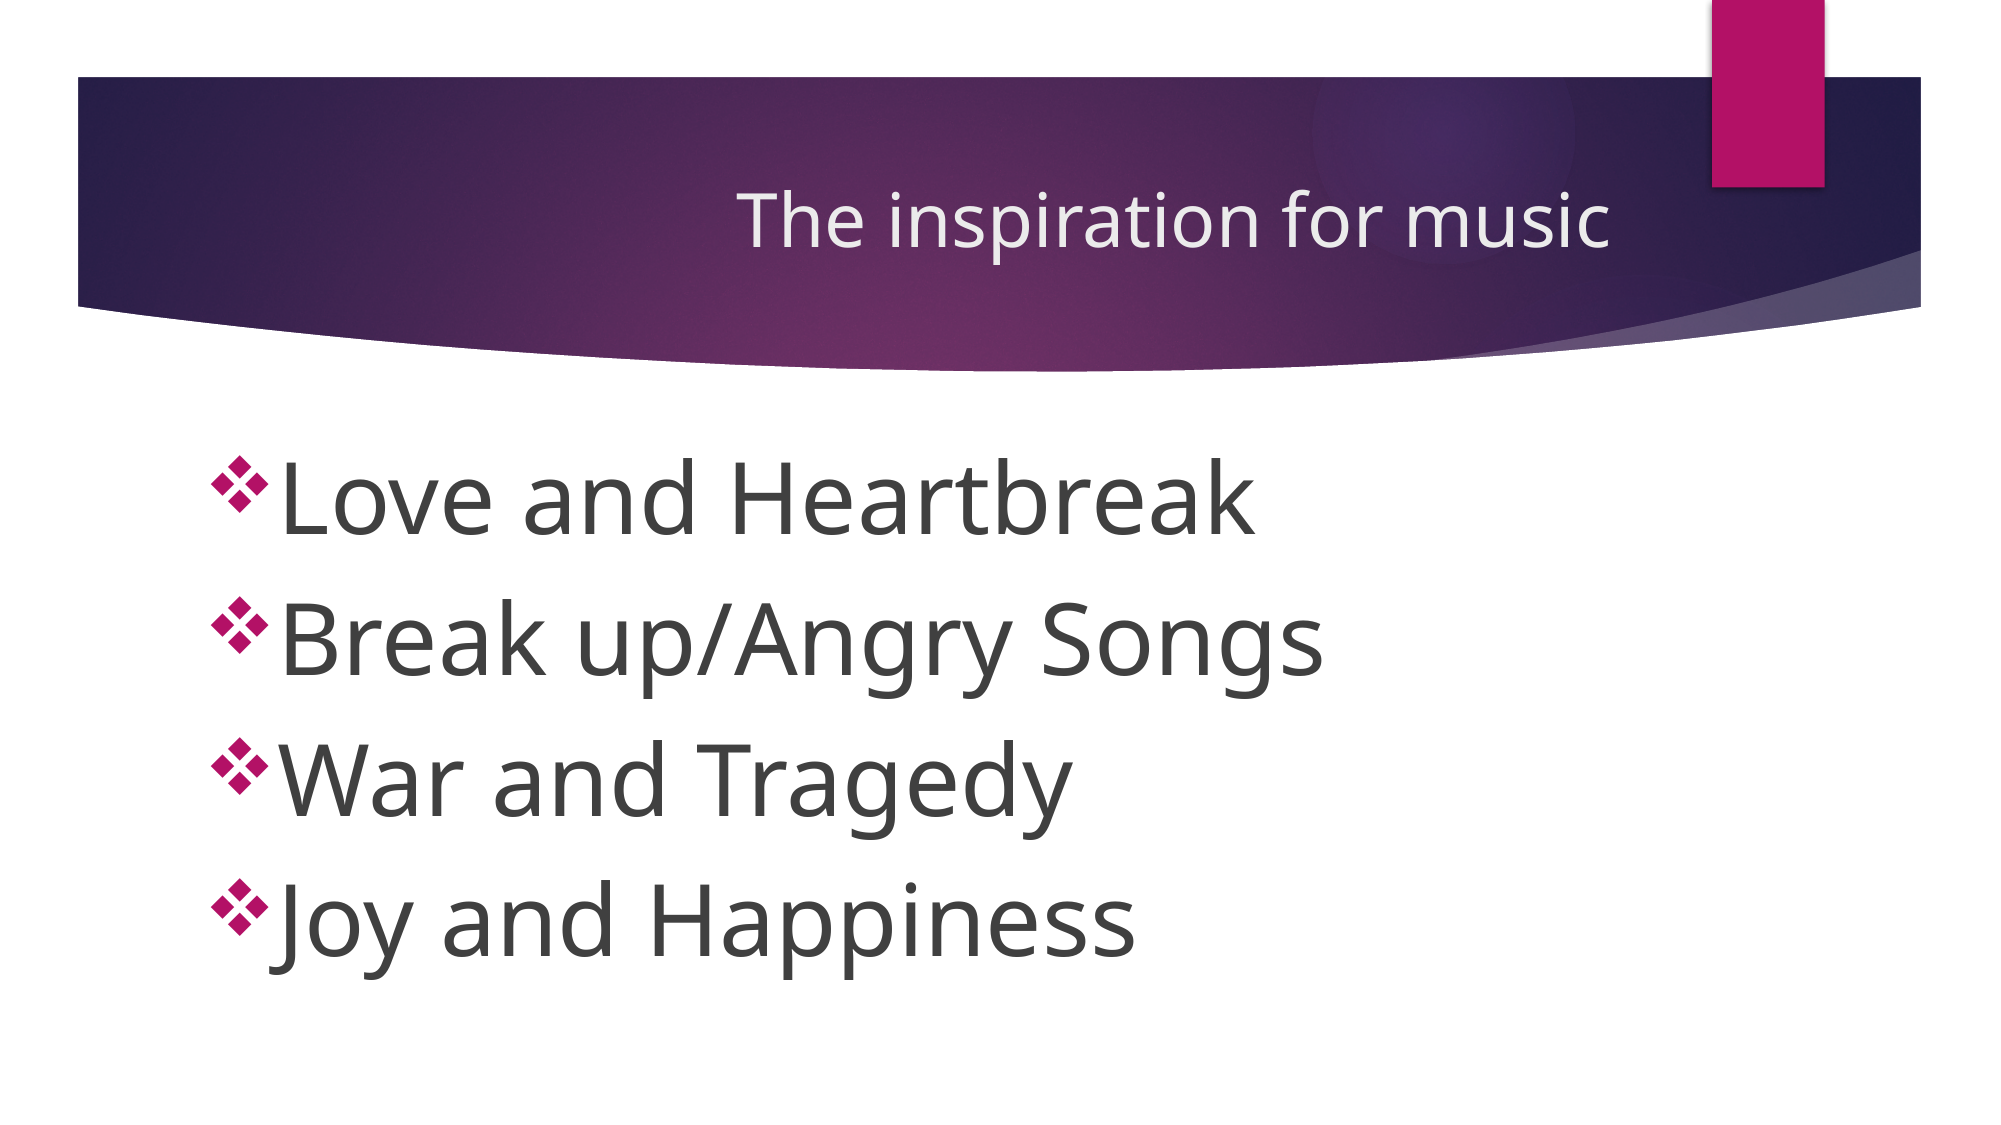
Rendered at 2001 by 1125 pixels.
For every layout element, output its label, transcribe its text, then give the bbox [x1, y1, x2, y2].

title The inspiration for music [189, 159, 1627, 276]
list Love and Heartbreak Break up/Angry Songs War and Tragedy Joy and Happiness [189, 427, 1638, 988]
